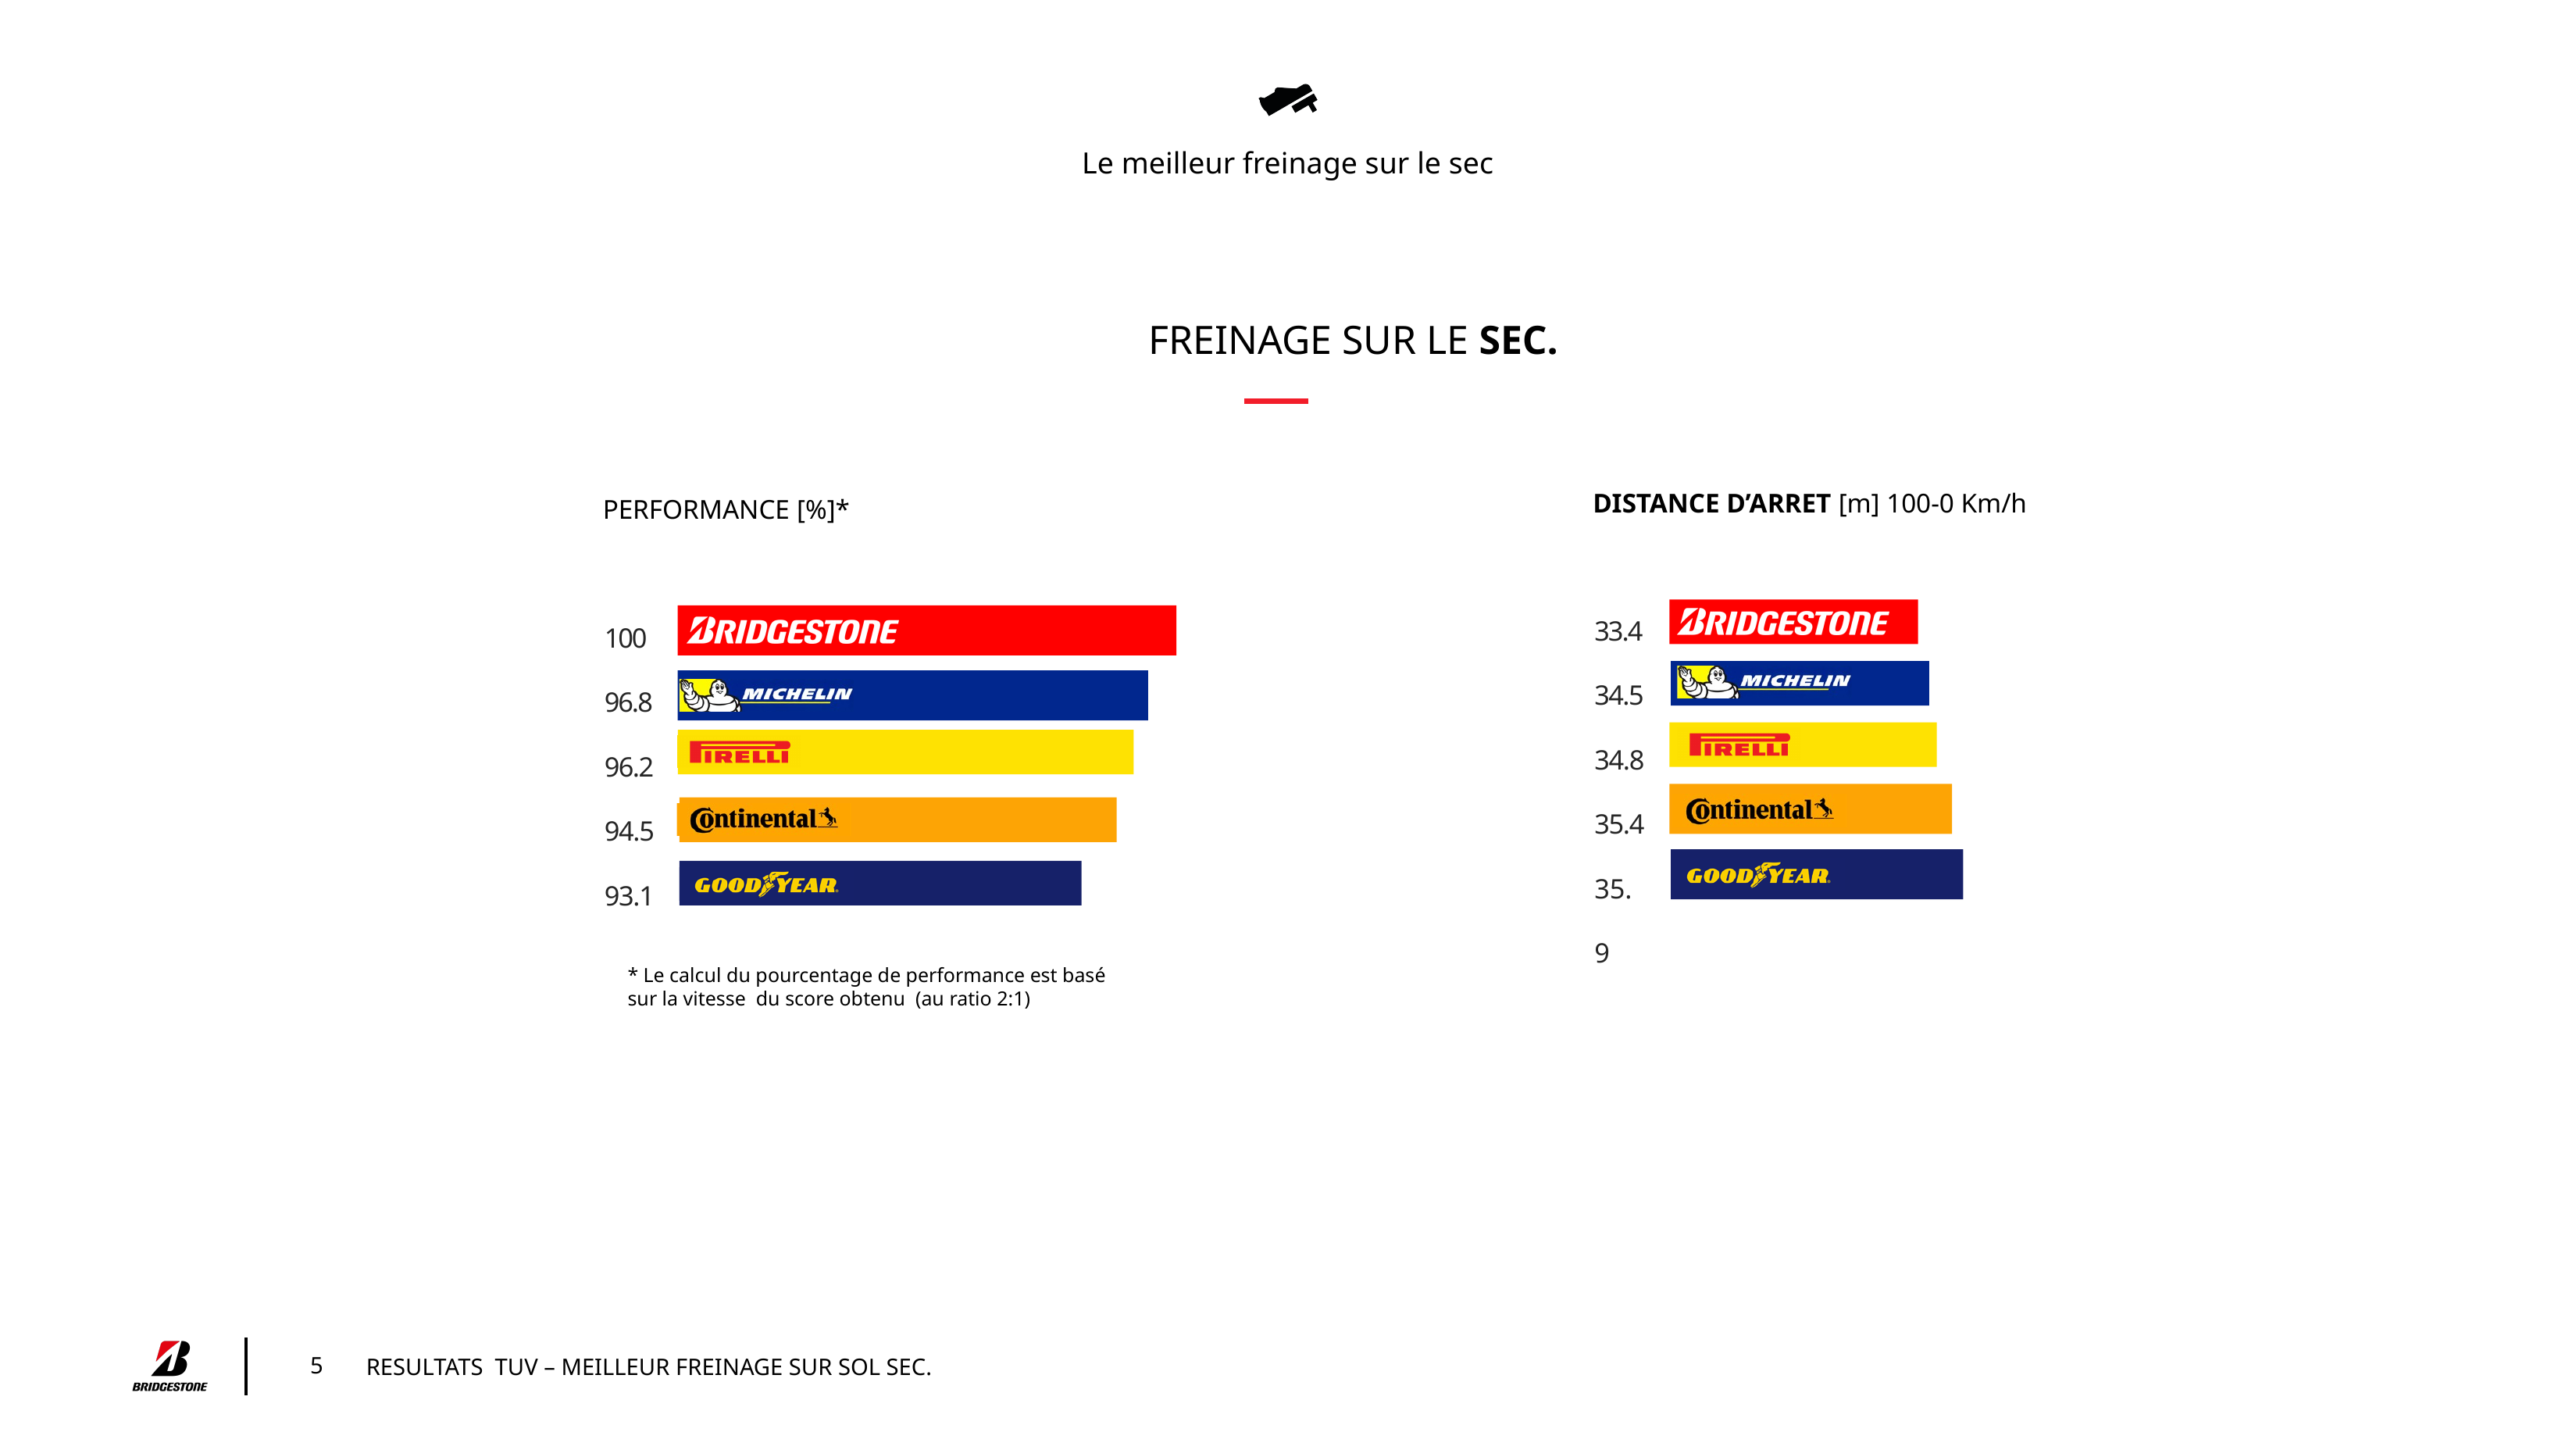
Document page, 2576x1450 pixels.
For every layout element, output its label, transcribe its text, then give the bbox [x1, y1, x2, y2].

text_box [676, 669, 1150, 722]
text_box [676, 803, 851, 836]
text_box * Le calcul du pourcentage de performance est basé sur la vitesse du score obtenu (au ratio 2:1) [615, 957, 1151, 1016]
text_box Le meilleur freinage sur le sec [983, 132, 1593, 180]
text_box [676, 604, 1178, 657]
picture [124, 1338, 212, 1395]
text_box [679, 679, 854, 712]
picture [677, 735, 801, 769]
picture [1258, 70, 1318, 130]
picture [1677, 608, 1890, 635]
text_box [1669, 848, 1964, 901]
picture [1677, 727, 1801, 761]
title RESULTATS TUV – MEILLEUR FREINAGE SUR SOL SEC. [354, 1334, 2576, 1398]
text_box DISTANCE D’ARRET [m] 100-0 Km/h [1593, 474, 2139, 518]
text_box 33.4 34.5 34.8 35.435.9 [1593, 581, 1648, 969]
text_box [1677, 666, 1852, 698]
text_box [1671, 858, 1846, 891]
text_box [1668, 782, 1953, 835]
text_box FREINAGE SUR LE SEC. [906, 303, 1801, 362]
text_box [1669, 659, 1931, 707]
text_box [676, 728, 1135, 776]
text_box PERFORMANCE [%]* [602, 481, 1102, 525]
text_box [678, 859, 1083, 907]
text_box [678, 796, 1119, 844]
slide_number 5 [264, 1334, 335, 1398]
text_box [1668, 598, 1920, 646]
text_box [679, 867, 854, 901]
text_box 100 96.8 96.2 94.5 93.1 [602, 588, 658, 958]
text_box [1672, 794, 1847, 827]
text_box [1668, 721, 1939, 769]
picture [687, 616, 900, 644]
